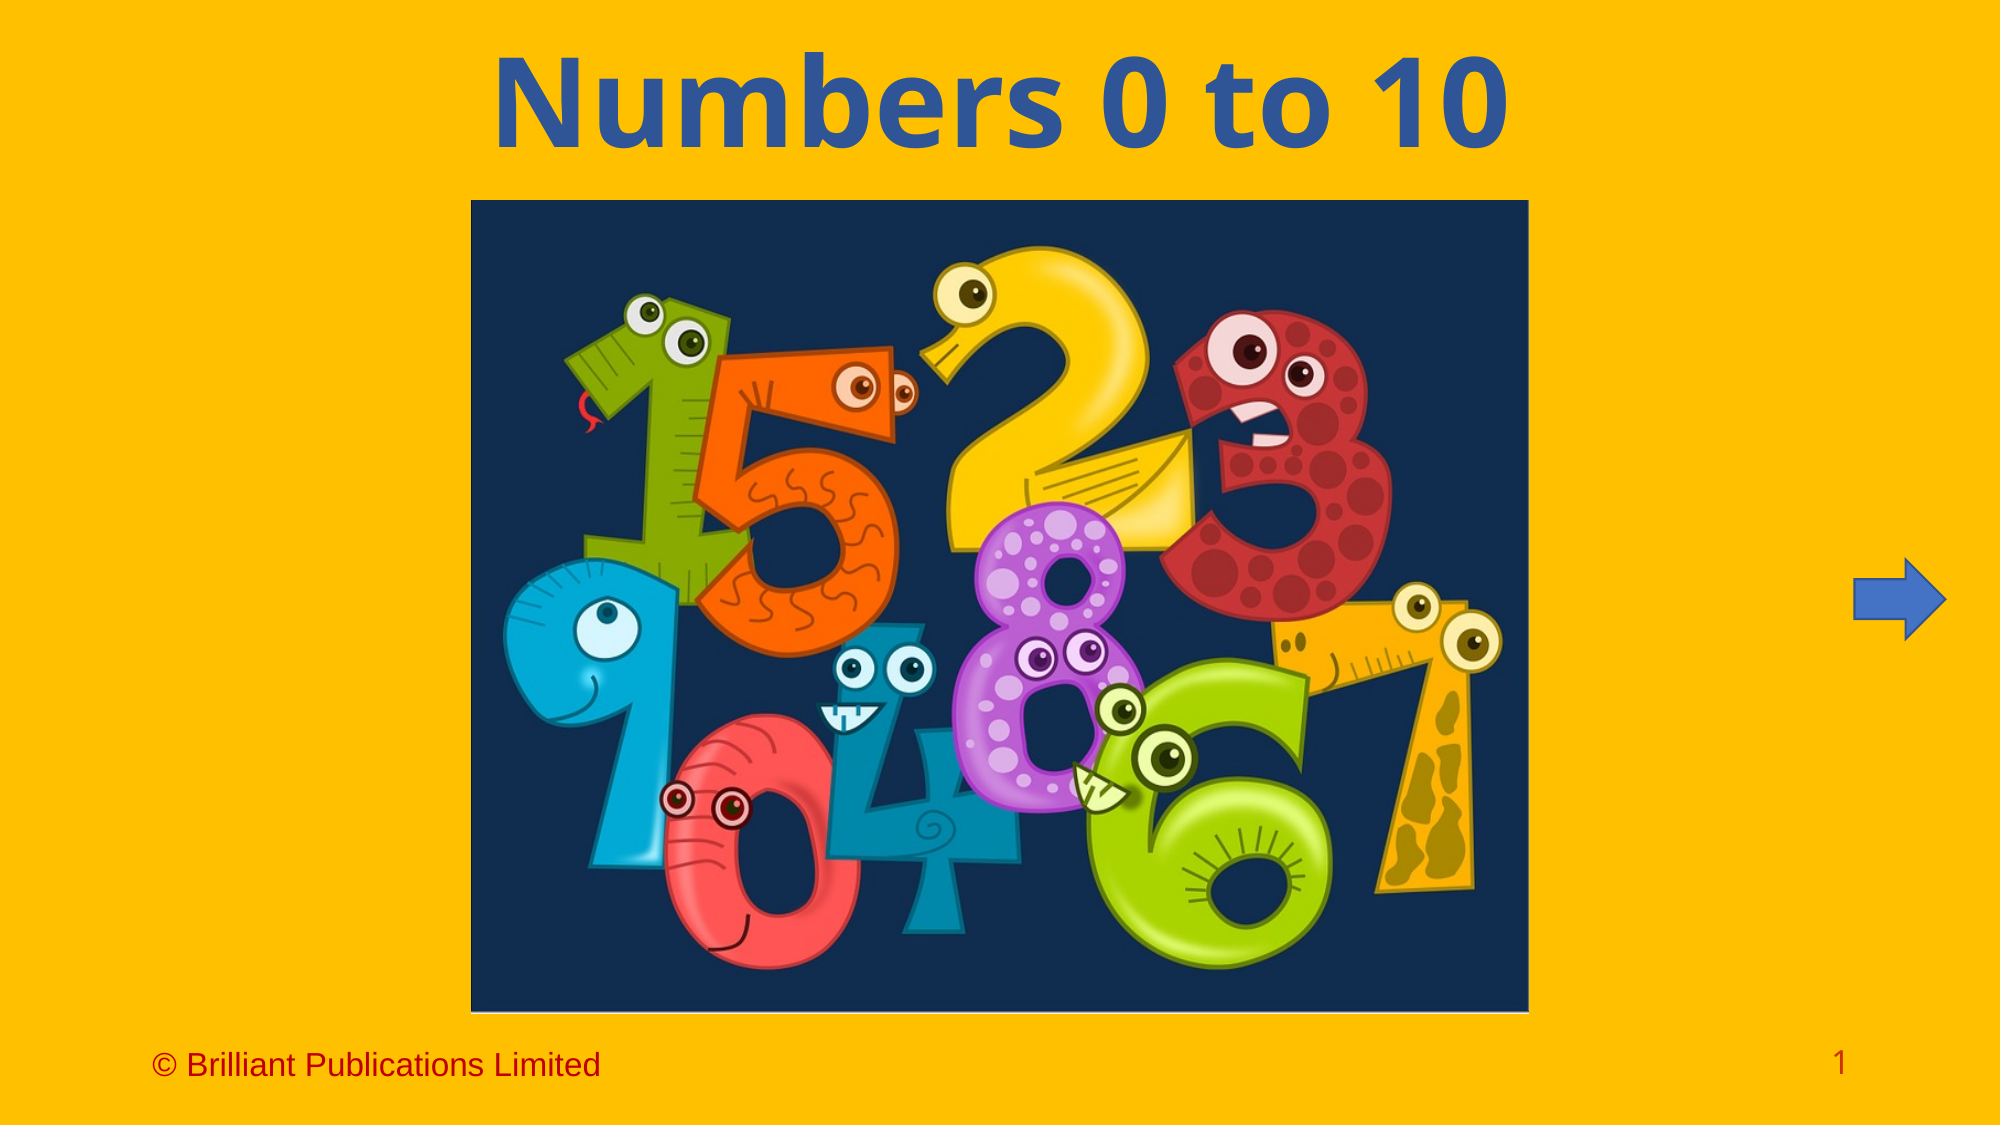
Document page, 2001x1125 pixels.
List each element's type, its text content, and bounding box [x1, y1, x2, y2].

slide_number 1 [1415, 1033, 1866, 1094]
text_box Numbers 0 to 10 [0, 31, 2000, 249]
picture [471, 200, 1529, 1014]
footer © Brilliant Publications Limited [137, 1033, 813, 1094]
